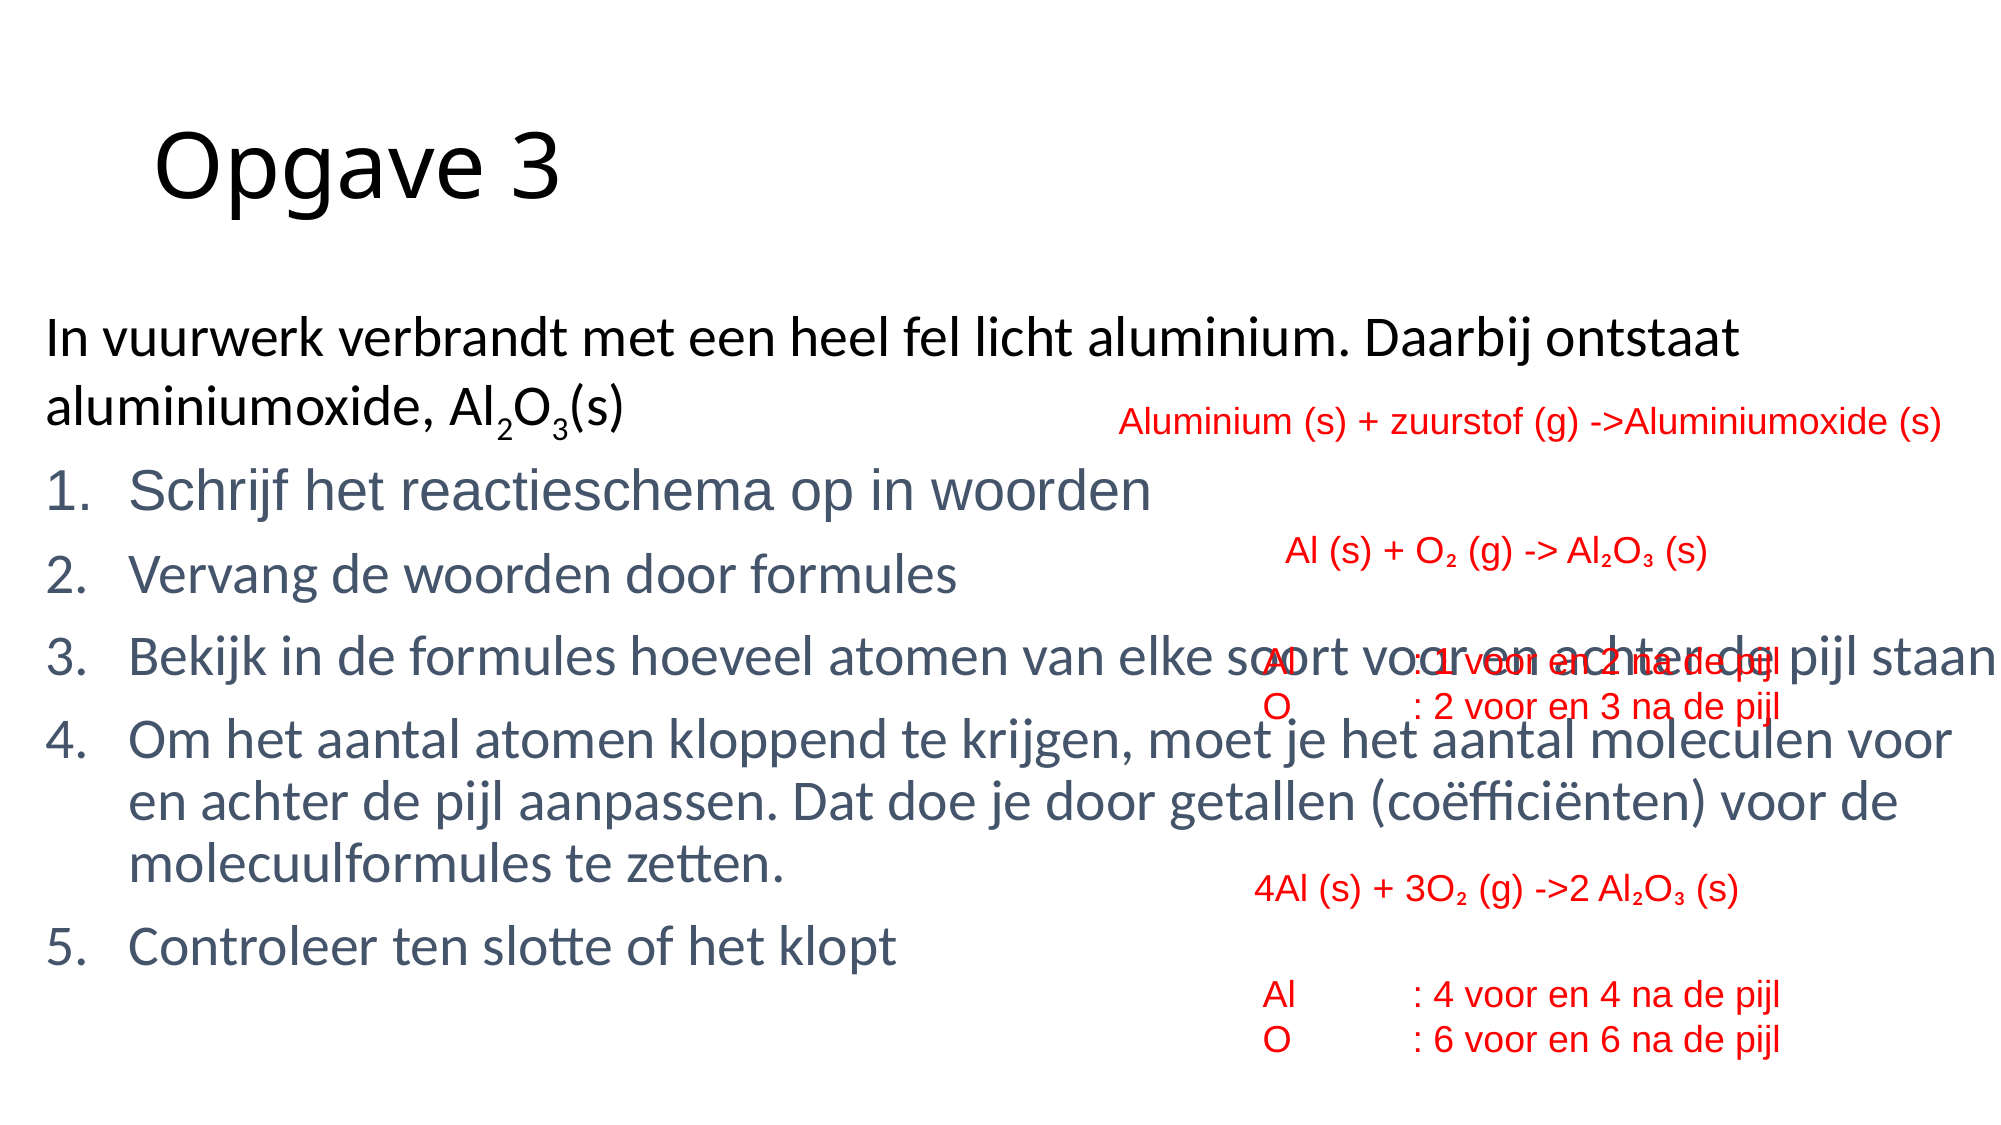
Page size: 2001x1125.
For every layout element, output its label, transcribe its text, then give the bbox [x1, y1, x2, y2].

text_box Al : 4 voor en 4 na de pijl O : 6 voor en 6 na de pijl [1248, 963, 1796, 1068]
text_box Al (s) + O₂ (g) -> Al₂O₃ (s) [1270, 517, 1724, 579]
title Opgave 3 [137, 59, 1863, 278]
list In vuurwerk verbrandt met een heel fel licht aluminium. Daarbij ontstaat aluminiumoxide, Al2O3(s) Schrijf het reactieschema op in woorden Vervang de woorden door formules Bekijk in de formules hoeveel atomen van elke soort voor en achter de pijl staan. Om het aantal atomen kloppend te krijgen, moet je het aantal moleculen voor en achter de pijl aanpassen. Dat doe je door getallen (coëfficiënten) voor de molecuulformules te zetten. Controleer ten slotte of het klopt [30, 299, 2000, 1014]
text_box Aluminium (s) + zuurstof (g) ->Aluminiumoxide (s) [1103, 388, 1958, 450]
text_box 4Al (s) + 3O₂ (g) ->2 Al₂O₃ (s) [1239, 855, 1755, 917]
text_box Al : 1 voor en 2 na de pijl O : 2 voor en 3 na de pijl [1248, 629, 1796, 734]
